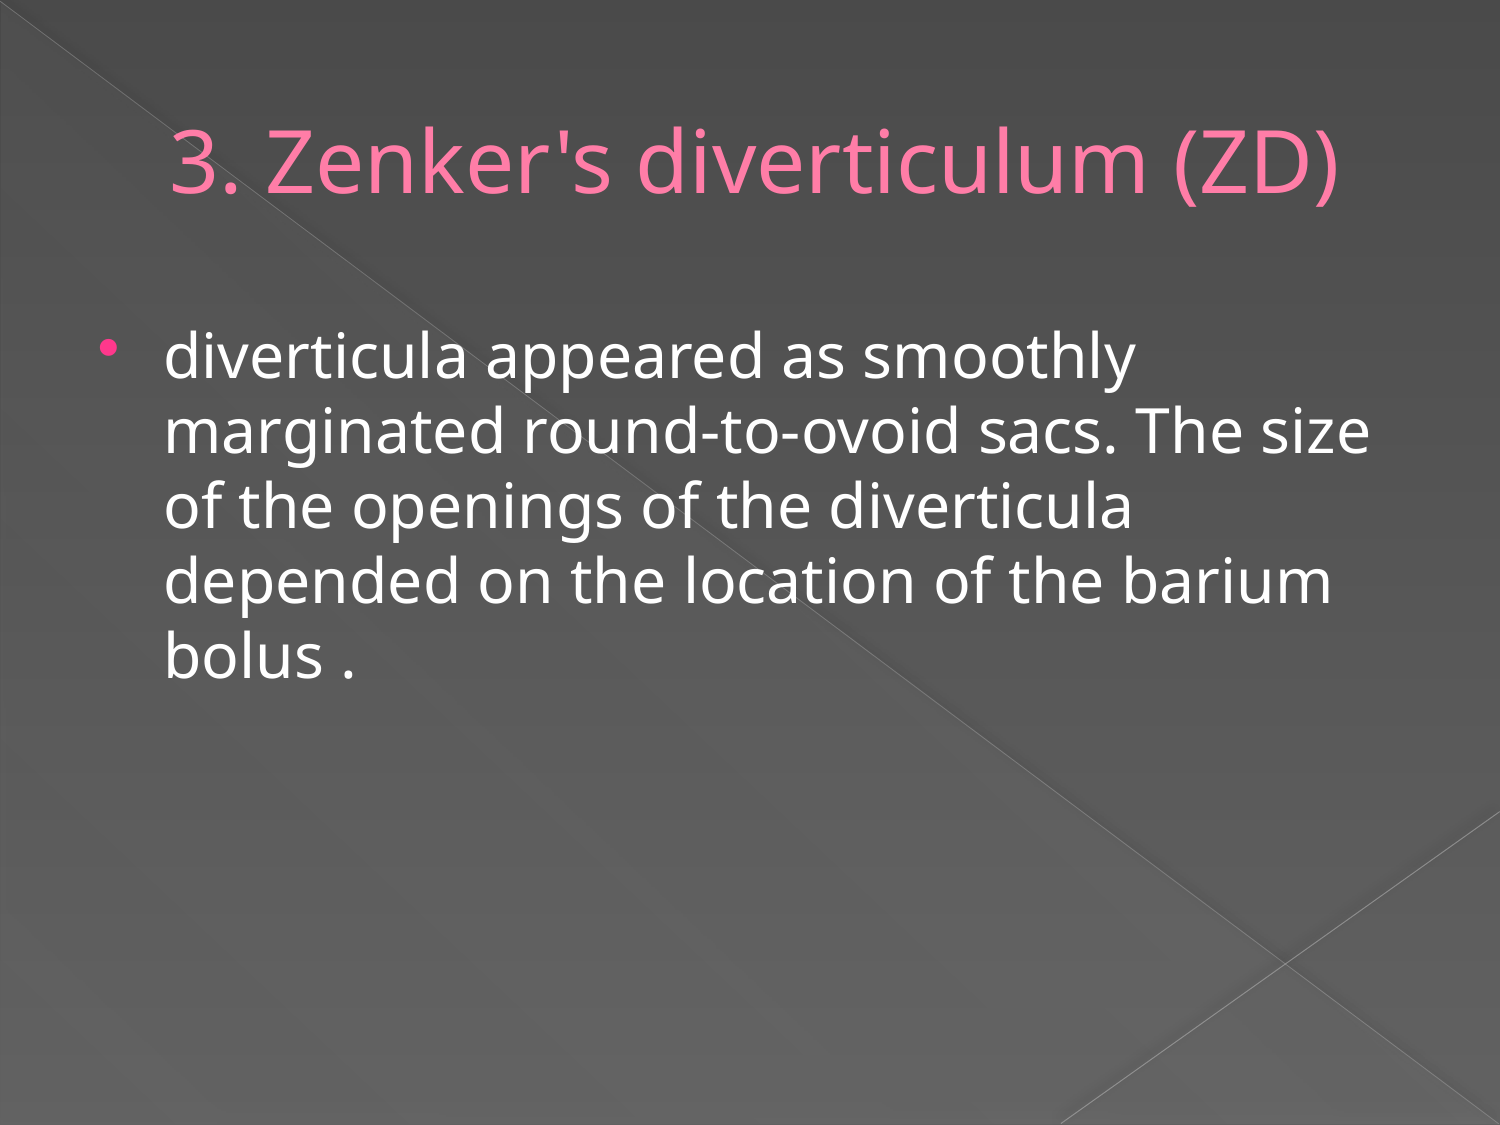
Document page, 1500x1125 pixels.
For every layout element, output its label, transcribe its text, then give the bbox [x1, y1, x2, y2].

list diverticula appeared as smoothly marginated round-to-ovoid sacs. The size of the openings of the diverticula depended on the location of the barium bolus . [75, 308, 1425, 1059]
title 3. Zenker's diverticulum (ZD) [75, 43, 1425, 274]
